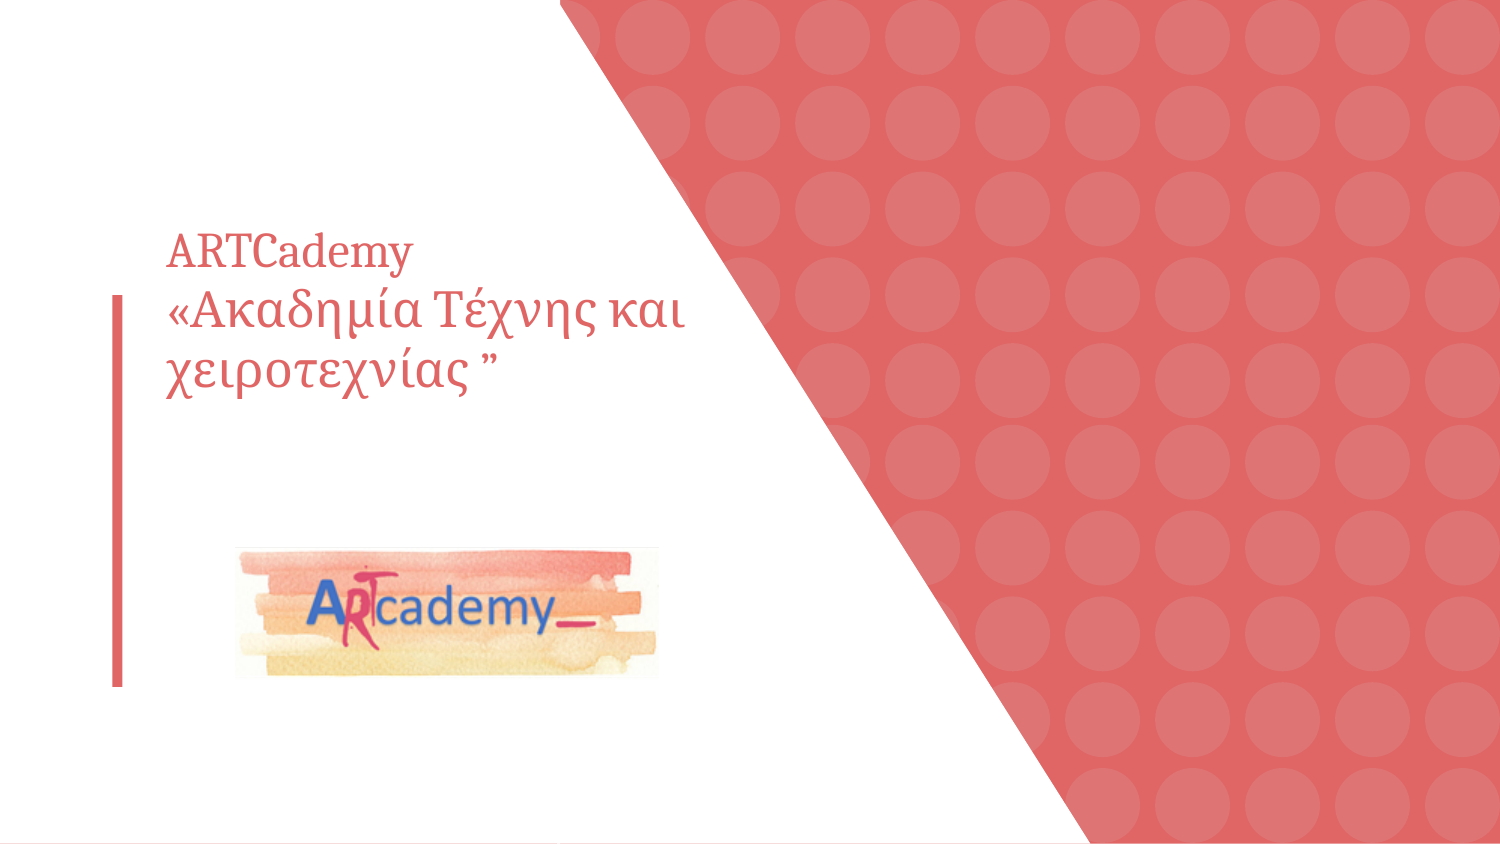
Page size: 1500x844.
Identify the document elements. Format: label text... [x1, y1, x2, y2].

title ARTCademy «Ακαδημία Τέχνης και χειροτεχνίας ” [151, 307, 785, 413]
picture [234, 522, 660, 725]
subtitle [151, 449, 968, 701]
